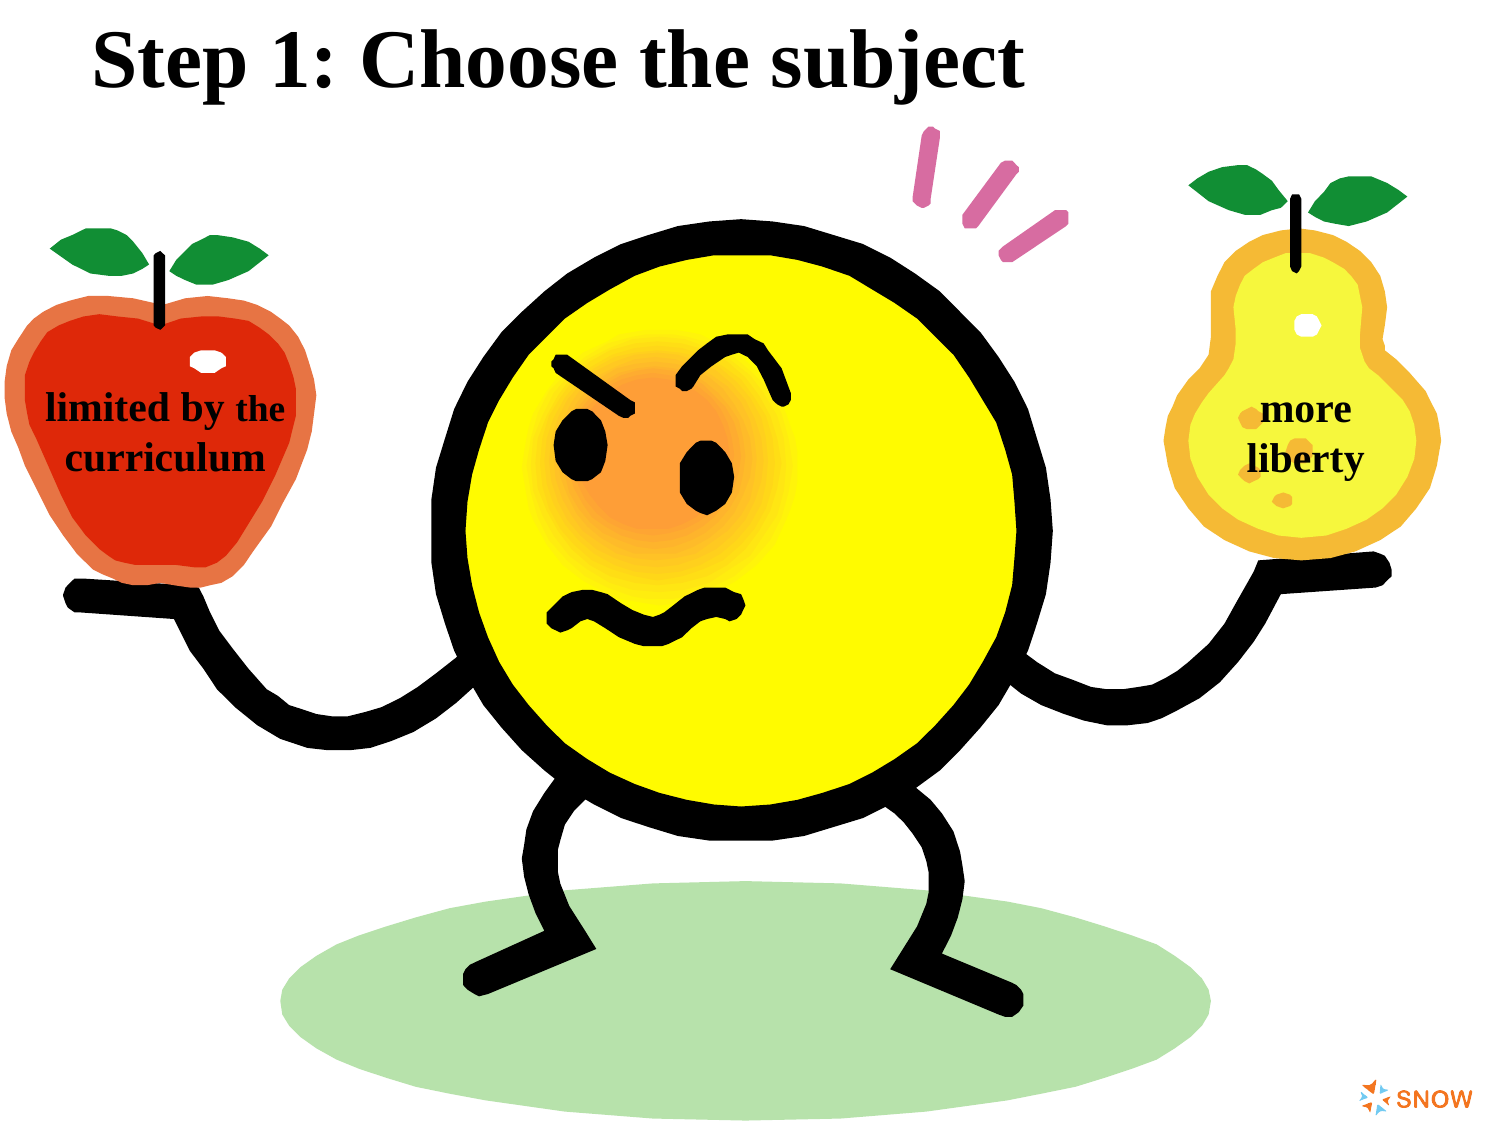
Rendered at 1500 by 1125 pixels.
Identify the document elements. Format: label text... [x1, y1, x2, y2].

text_box Step 1: Choose the subject [76, 0, 1427, 120]
picture [0, 121, 1500, 1125]
